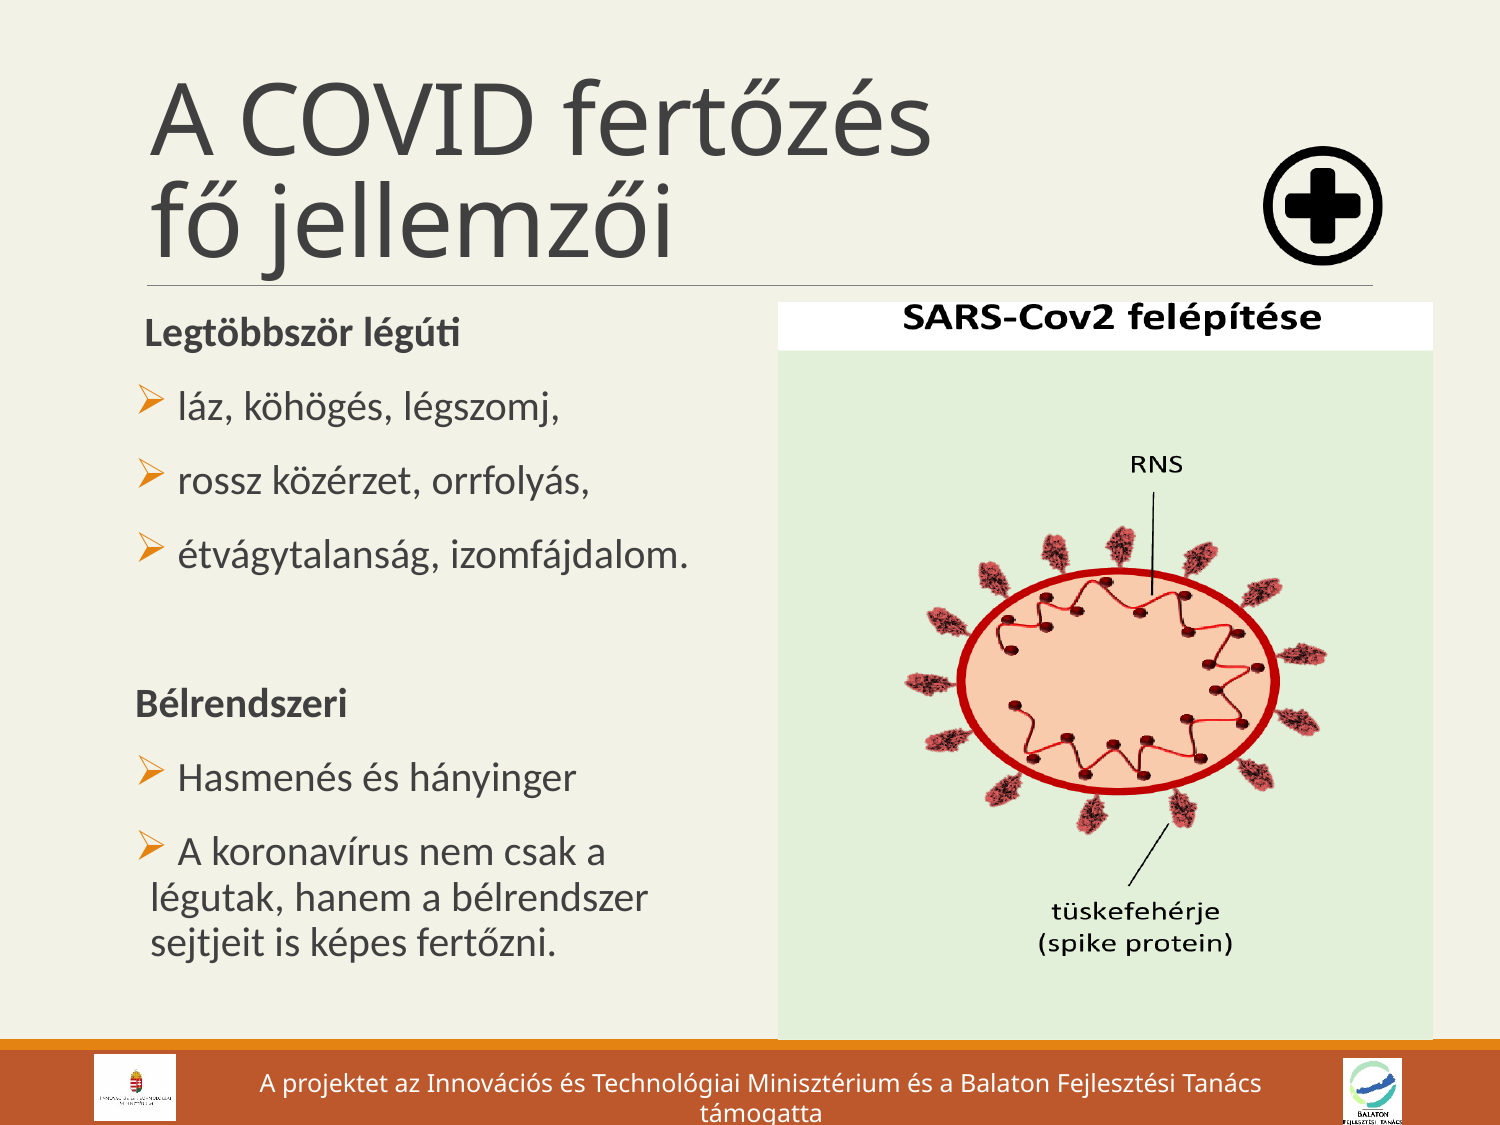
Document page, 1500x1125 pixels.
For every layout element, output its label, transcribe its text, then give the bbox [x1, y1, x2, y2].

text_box A projektet az Innovációs és Technológiai Minisztérium és a Balaton Fejlesztési Tanács támogatta [204, 1060, 1319, 1125]
picture [1246, 129, 1398, 281]
list Legtöbbször légúti láz, köhögés, légszomj, rossz közérzet, orrfolyás, étvágytalanság, izomfájdalom. Bélrendszeri Hasmenés és hányinger A koronavírus nem csak a légutak, hanem a bélrendszer sejtjeit is képes fertőzni. [135, 302, 726, 1016]
picture [94, 1054, 176, 1122]
chart [777, 302, 1434, 1040]
picture [1342, 1058, 1403, 1125]
title A COVID fertőzés fő jellemzői [135, 47, 1373, 285]
